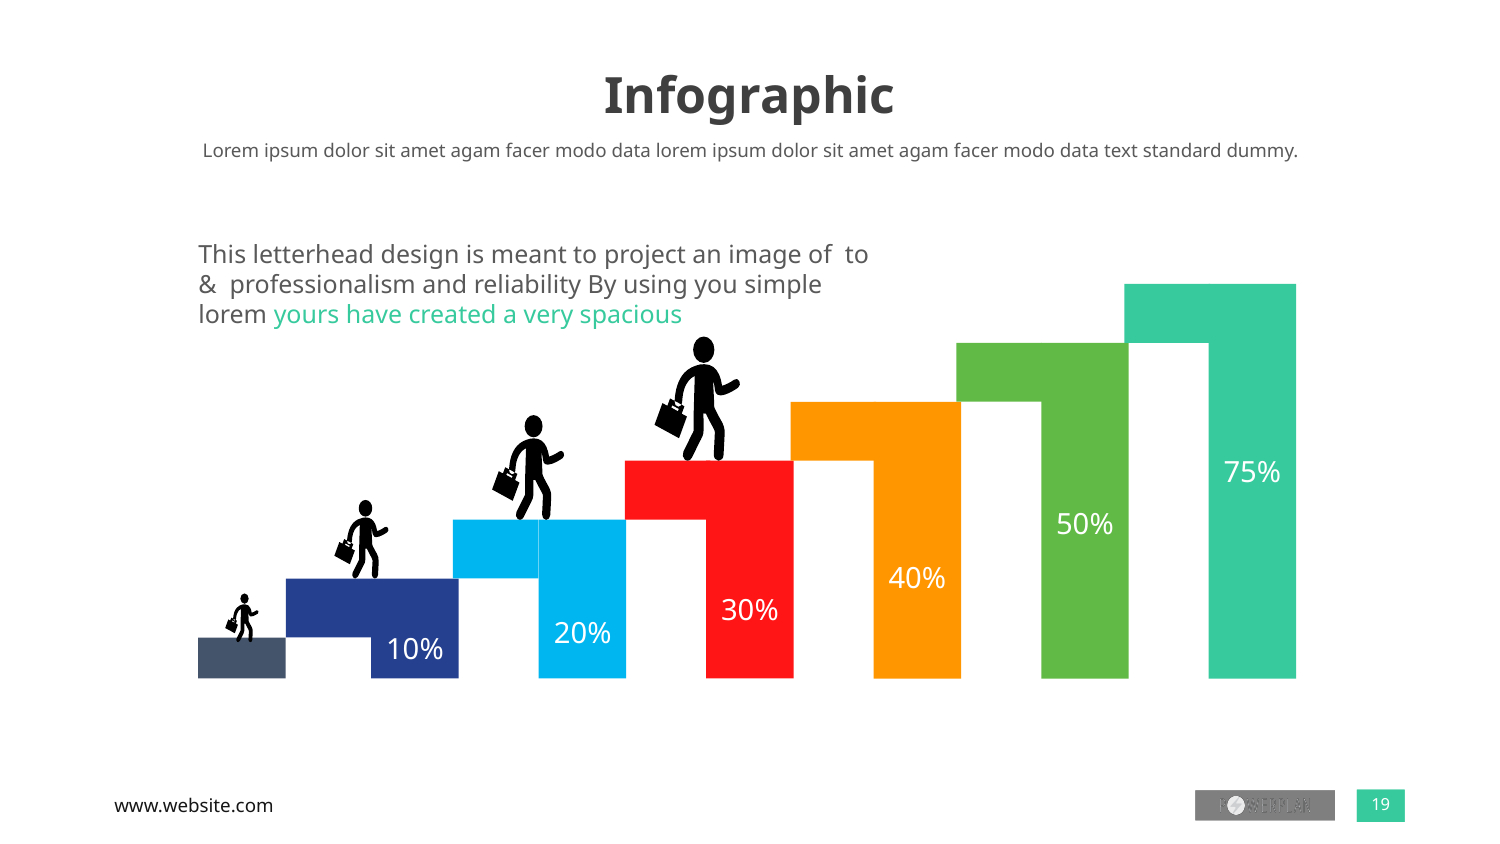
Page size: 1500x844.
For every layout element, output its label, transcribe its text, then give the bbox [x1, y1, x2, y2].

text_box [693, 336, 715, 363]
text_box [334, 499, 389, 579]
text_box [654, 364, 740, 461]
slide_number www.website.com [103, 782, 293, 827]
text_box [873, 401, 962, 679]
text_box [790, 401, 877, 461]
text_box [285, 578, 372, 638]
text_box [706, 460, 794, 679]
text_box [1208, 283, 1297, 679]
text_box [624, 460, 711, 520]
text_box [492, 415, 565, 520]
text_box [1195, 790, 1336, 821]
text_box [198, 637, 286, 679]
text_box [452, 519, 539, 579]
text_box [1124, 283, 1211, 343]
text_box [225, 593, 259, 643]
slide_number ‹#› [1356, 789, 1405, 822]
text_box 75% [1222, 448, 1283, 495]
text_box 40% [887, 553, 948, 600]
text_box 20% [552, 608, 614, 655]
text_box This letterhead design is meant to project an image of to & professionalism and reliability By using you simple lorem yours have created a very spacious [198, 240, 877, 328]
text_box 30% [719, 585, 781, 632]
title Infographic [103, 60, 1397, 136]
list Lorem ipsum dolor sit amet agam facer modo data lorem ipsum dolor sit amet agam facer modo data text standard dummy. [103, 136, 1397, 168]
text_box 50% [1054, 499, 1116, 546]
text_box [956, 342, 1042, 402]
text_box [1041, 342, 1129, 679]
text_box [538, 519, 627, 679]
text_box [371, 578, 459, 679]
text_box 10% [384, 624, 446, 671]
